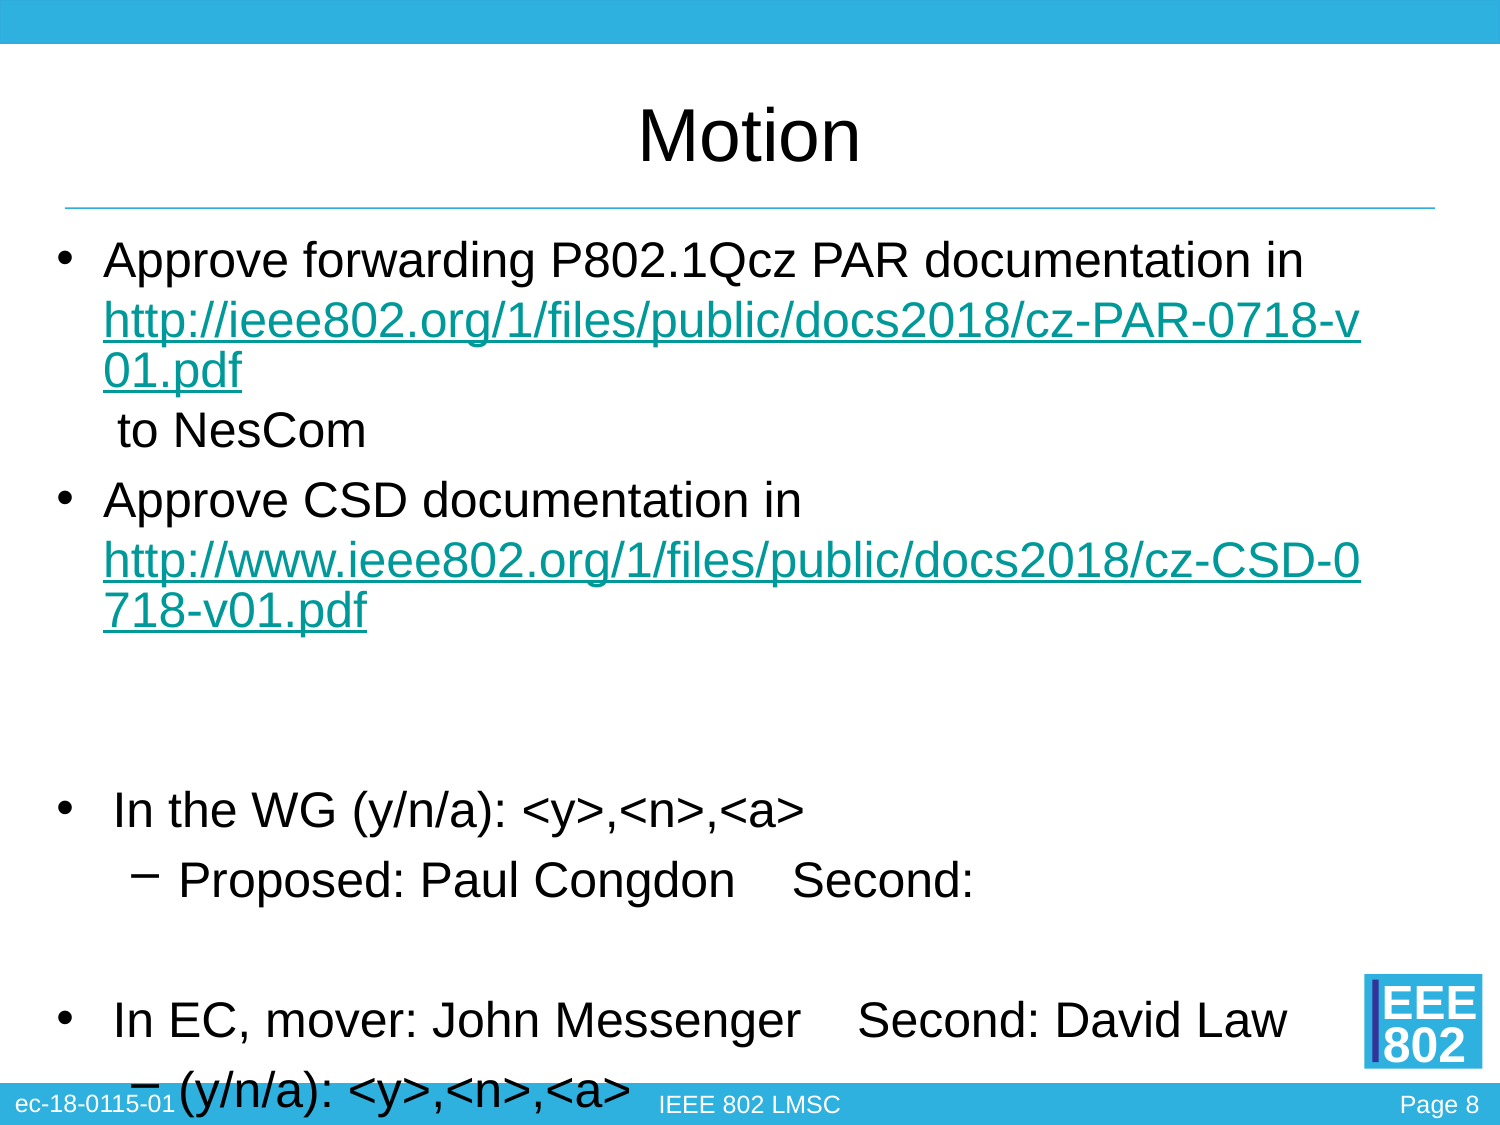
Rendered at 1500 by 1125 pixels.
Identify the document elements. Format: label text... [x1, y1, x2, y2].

list Approve forwarding P802.1Qcz PAR documentation in http://ieee802.org/1/files/public/docs2018/cz-PAR-0718-v01.pdf to NesCom Approve CSD documentation in http://www.ieee802.org/1/files/public/docs2018/cz-CSD-0718-v01.pdf In the WG (y/n/a): <y>,<n>,<a> Proposed: Paul Congdon Second: In EC, mover: John Messenger Second: David Law (y/n/a): <y>,<n>,<a> [41, 220, 1392, 1038]
title Motion [75, 66, 1425, 197]
